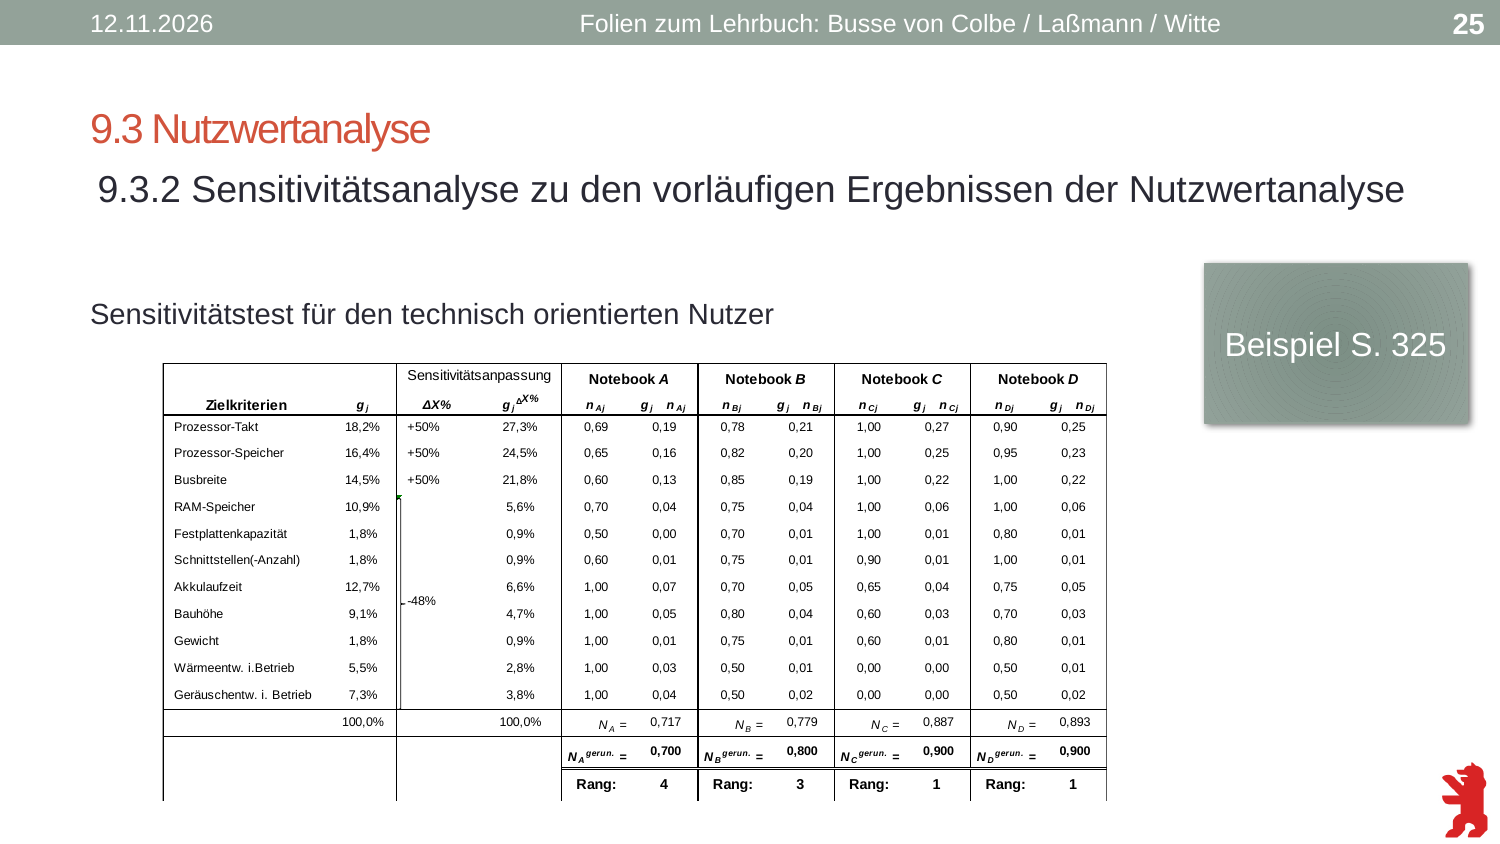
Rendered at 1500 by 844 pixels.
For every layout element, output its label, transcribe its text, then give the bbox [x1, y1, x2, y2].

title 9.3 Nutzwertanalyse [75, 65, 1500, 188]
text_box Beispiel S. 325 [1204, 263, 1468, 424]
text_box Sensitivitätstest für den technisch orientierten Nutzer [75, 287, 791, 338]
text_box 9.3.2 Sensitivitätsanalyse zu den vorläufigen Ergebnissen der Nutzwertanalyse [82, 157, 1421, 217]
footer Folien zum Lehrbuch: Busse von Colbe / Laßmann / Witte [562, 2, 1238, 43]
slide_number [75, 2, 550, 43]
picture [162, 362, 1108, 803]
picture [1434, 760, 1500, 844]
slide_number 25 [1325, 2, 1500, 43]
